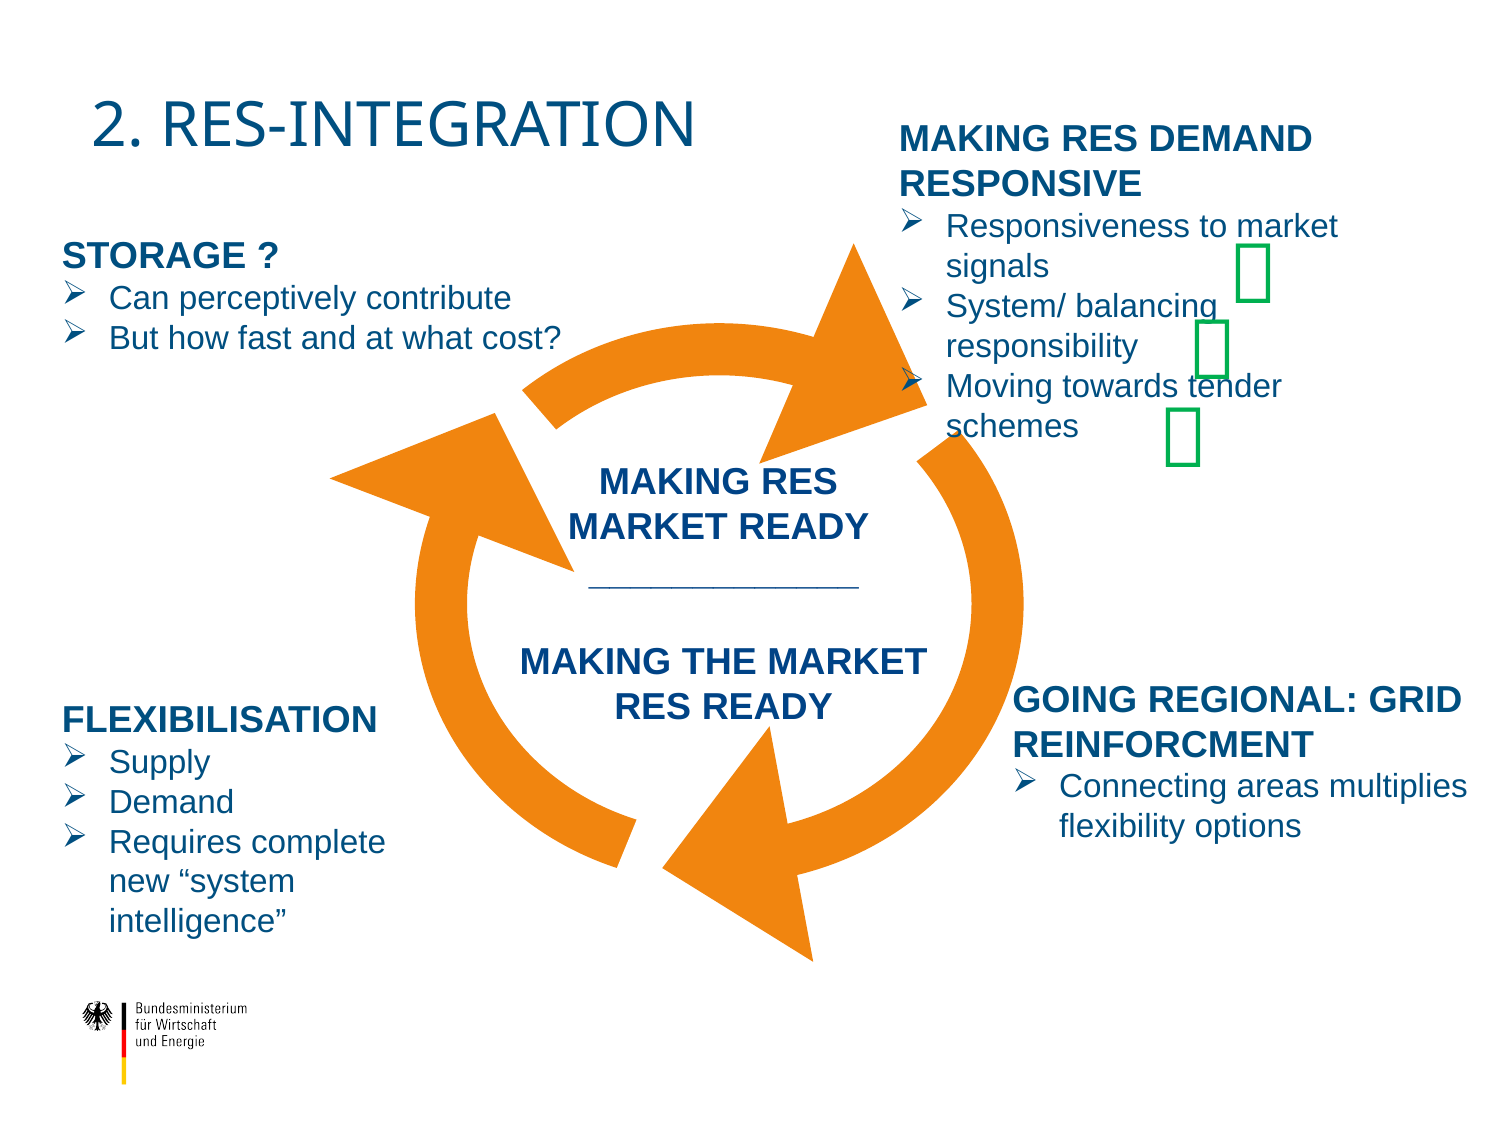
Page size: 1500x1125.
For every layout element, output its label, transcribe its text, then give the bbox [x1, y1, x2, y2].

text_box MAKING RES DEMAND RESPONSIVE Responsiveness to market signals System/ balancing responsibility Moving towards tender schemes [884, 106, 1354, 472]
text_box STORAGE ? Can perceptively contribute But how fast and at what cost? [47, 223, 632, 424]
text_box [341, 259, 1010, 979]
text_box 2. RES-integration [76, 78, 720, 185]
text_box  [1172, 290, 1315, 409]
picture [59, 1007, 287, 1112]
text_box  [1214, 214, 1356, 333]
text_box  [1143, 377, 1285, 496]
text_box GOING REGIONAL: GRID REINFORCMENT Connecting areas multiplies flexibility options [1014, 667, 1490, 912]
text_box FLEXIBILISATION Supply Demand Requires complete new “system intelligence” [47, 687, 466, 1007]
